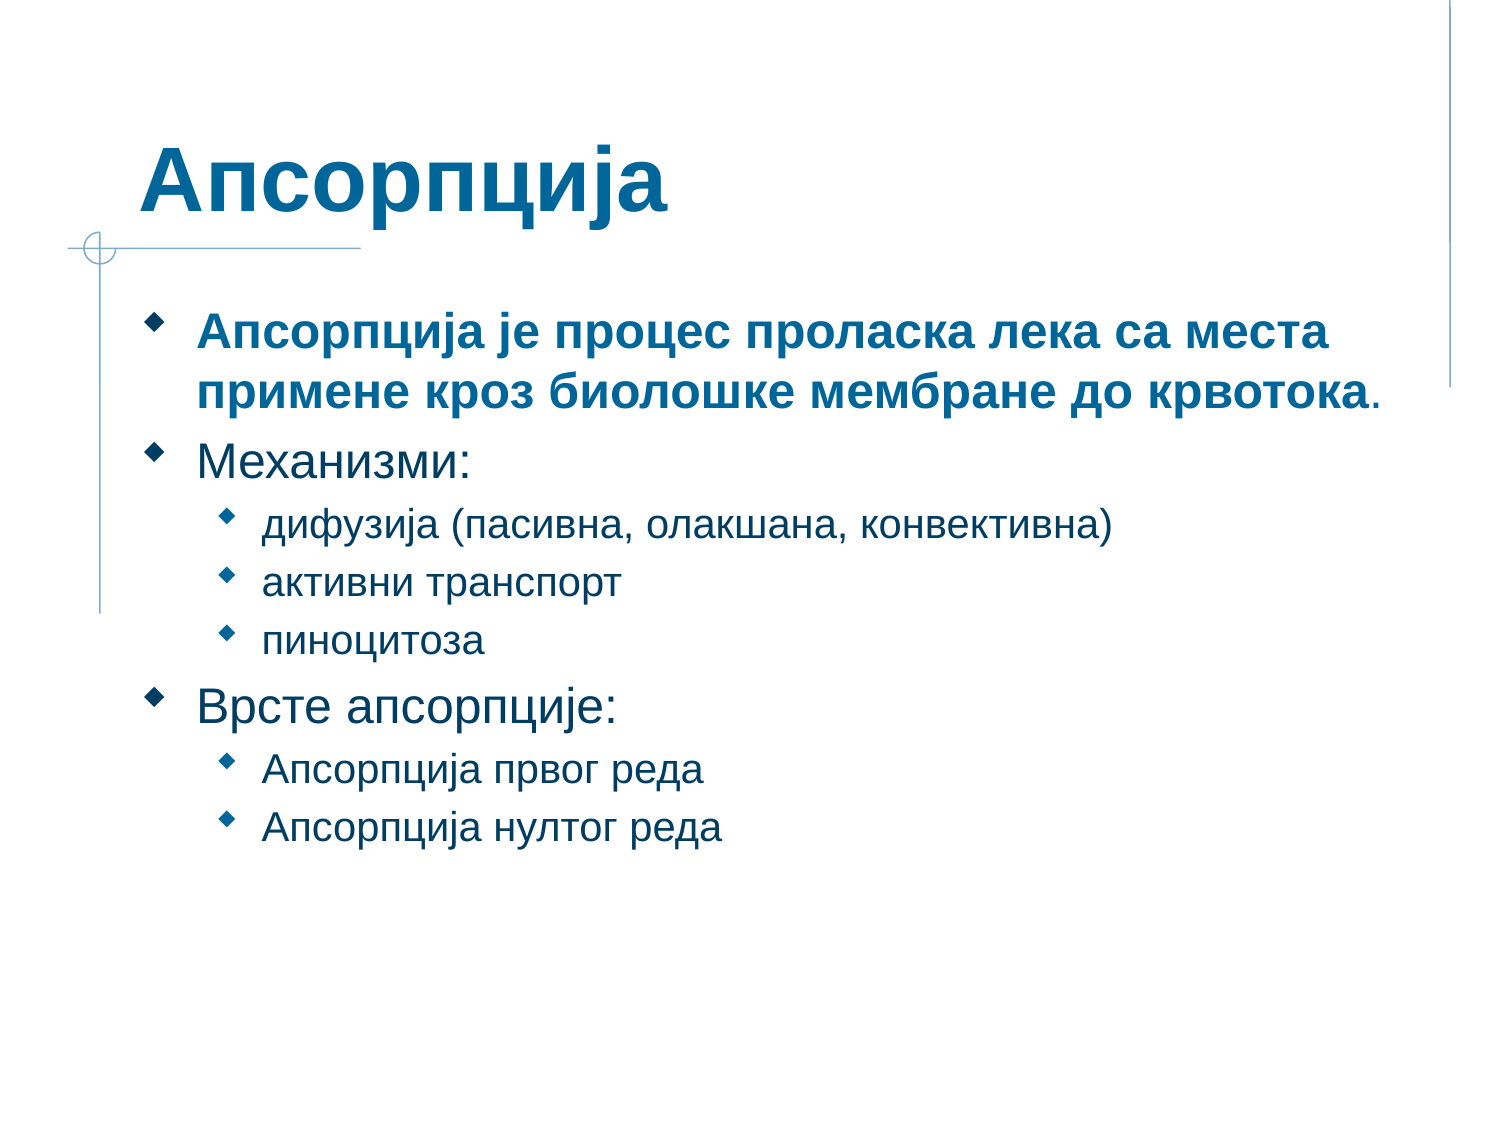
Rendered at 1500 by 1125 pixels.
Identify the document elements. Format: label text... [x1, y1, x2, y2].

list Апсорпција је процес проласка лека са места примене кроз биолошке мембране до крвотока. Механизми: дифузија (пасивна, олакшана, конвективна) активни транспорт пиноцитоза Врсте апсорпције: Апсорпција првог реда Апсорпција нултог реда [124, 290, 1400, 1026]
title Апсорпција [123, 49, 1400, 238]
